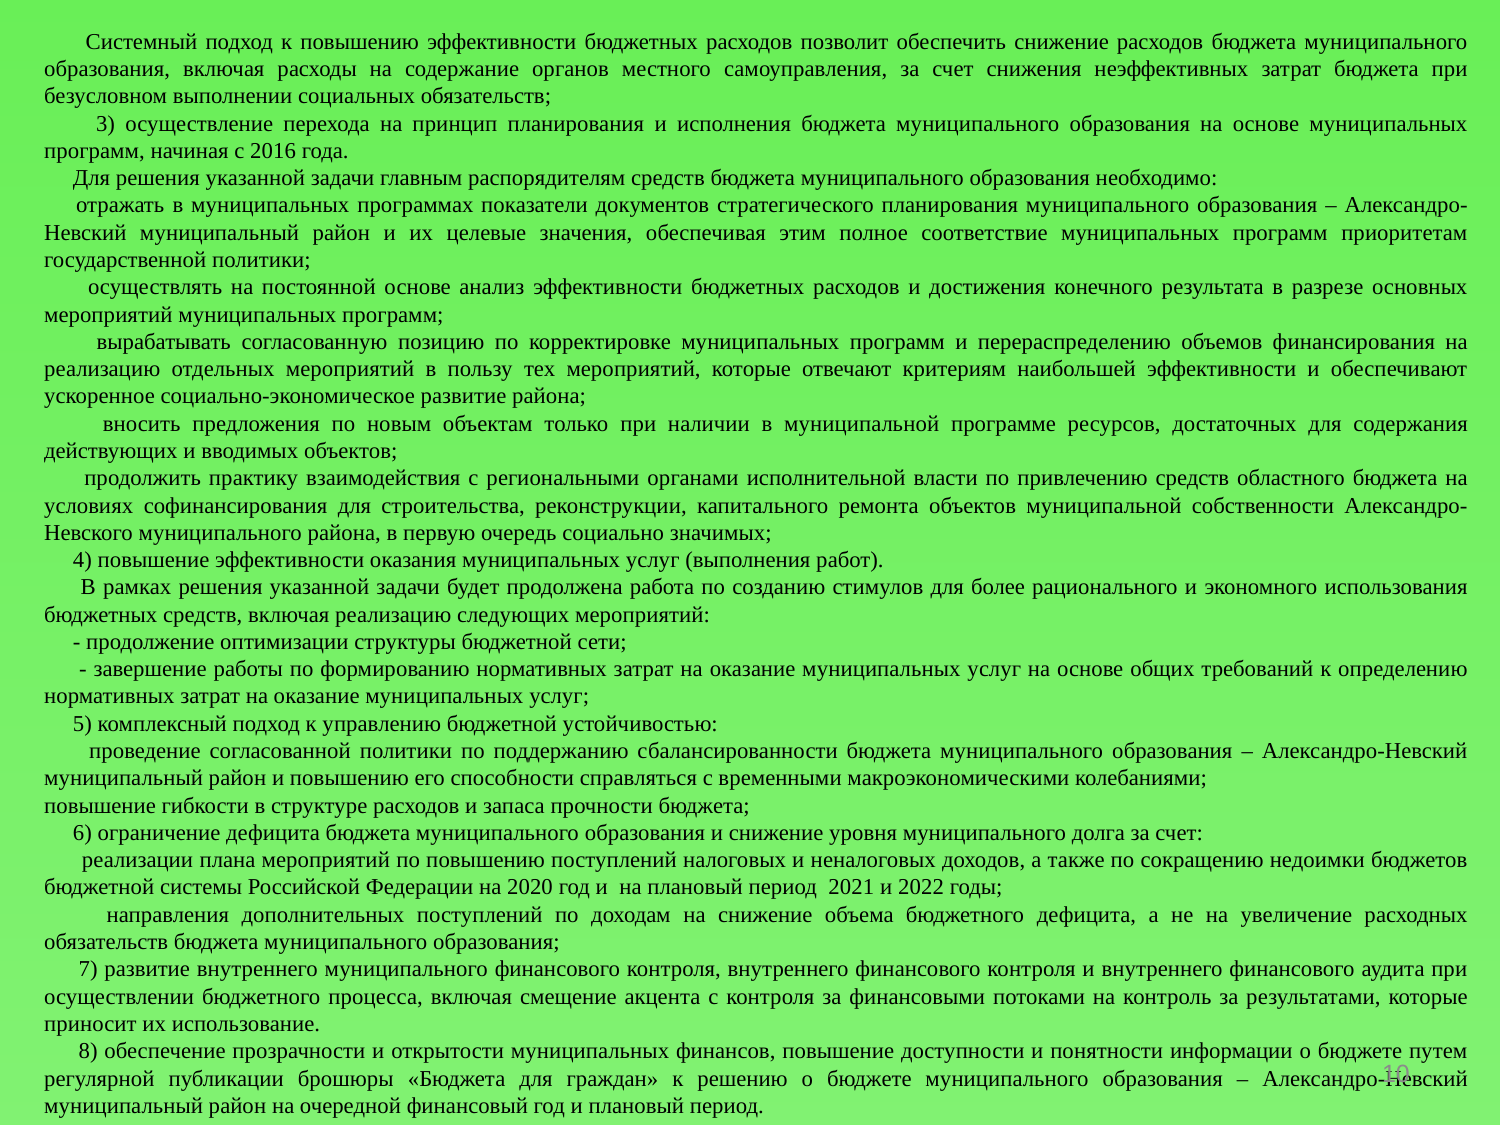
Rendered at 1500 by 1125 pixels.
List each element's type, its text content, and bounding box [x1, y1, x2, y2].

slide_number 10 [1074, 1042, 1425, 1103]
text_box Системный подход к повышению эффективности бюджетных расходов позволит обеспечить снижение расходов бюджета муниципального образования, включая расходы на содержание органов местного самоуправления, за счет снижения неэффективных затрат бюджета при безусловном выполнении социальных обязательств; 3) осуществление перехода на принцип планирования и исполнения бюджета муниципального образования на основе муниципальных программ, начиная с 2016 года. Для решения указанной задачи главным распорядителям средств бюджета муниципального образования необходимо: отражать в муниципальных программах показатели документов стратегического планирования муниципального образования – Александро-Невский муниципальный район и их целевые значения, обеспечивая этим полное соответствие муниципальных программ приоритетам государственной политики; осуществлять на постоянной основе анализ эффективности бюджетных расходов и достижения конечного результата в разрезе основных мероприятий муниципальных программ; вырабатывать согласованную позицию по корректировке муниципальных программ и перераспределению объемов финансирования на реализацию отдельных мероприятий в пользу тех мероприятий, которые отвечают критериям наибольшей эффективности и обеспечивают ускоренное социально-экономическое развитие района; вносить предложения по новым объектам только при наличии в муниципальной программе ресурсов, достаточных для содержания действующих и вводимых объектов; продолжить практику взаимодействия с региональными органами исполнительной власти по привлечению средств областного бюджета на условиях софинансирования для строительства, реконструкции, капитального ремонта объектов муниципальной собственности Александро-Невского муниципального района, в первую очередь социально значимых; 4) повышение эффективности оказания муниципальных услуг (выполнения работ). В рамках решения указанной задачи будет продолжена работа по созданию стимулов для более рационального и экономного использования бюджетных средств, включая реализацию следующих мероприятий: - продолжение оптимизации структуры бюджетной сети; - завершение работы по формированию нормативных затрат на оказание муниципальных услуг на основе общих требований к определению нормативных затрат на оказание муниципальных услуг; 5) комплексный подход к управлению бюджетной устойчивостью: проведение согласованной политики по поддержанию сбалансированности бюджета муниципального образования – Александро-Невский муниципальный район и повышению его способности справляться с временными макроэкономическими колебаниями; повышение гибкости в структуре расходов и запаса прочности бюджета; 6) ограничение дефицита бюджета муниципального образования и снижение уровня муниципального долга за счет: реализации плана мероприятий по повышению поступлений налоговых и неналоговых доходов, а также по сокращению недоимки бюджетов бюджетной системы Российской Федерации на 2020 год и на плановый период 2021 и 2022 годы; направления дополнительных поступлений по доходам на снижение объема бюджетного дефицита, а не на увеличение расходных обязательств бюджета муниципального образования; 7) развитие внутреннего муниципального финансового контроля, внутреннего финансового контроля и внутреннего финансового аудита при осуществлении бюджетного процесса, включая смещение акцента с контроля за финансовыми потоками на контроль за результатами, которые приносит их использование. 8) обеспечение прозрачности и открытости муниципальных финансов, повышение доступности и понятности информации о бюджете путем регулярной публикации брошюры «Бюджета для граждан» к решению о бюджете муниципального образования – Александро-Невский муниципальный район на очередной финансовый год и плановый период. [29, 19, 1483, 1125]
